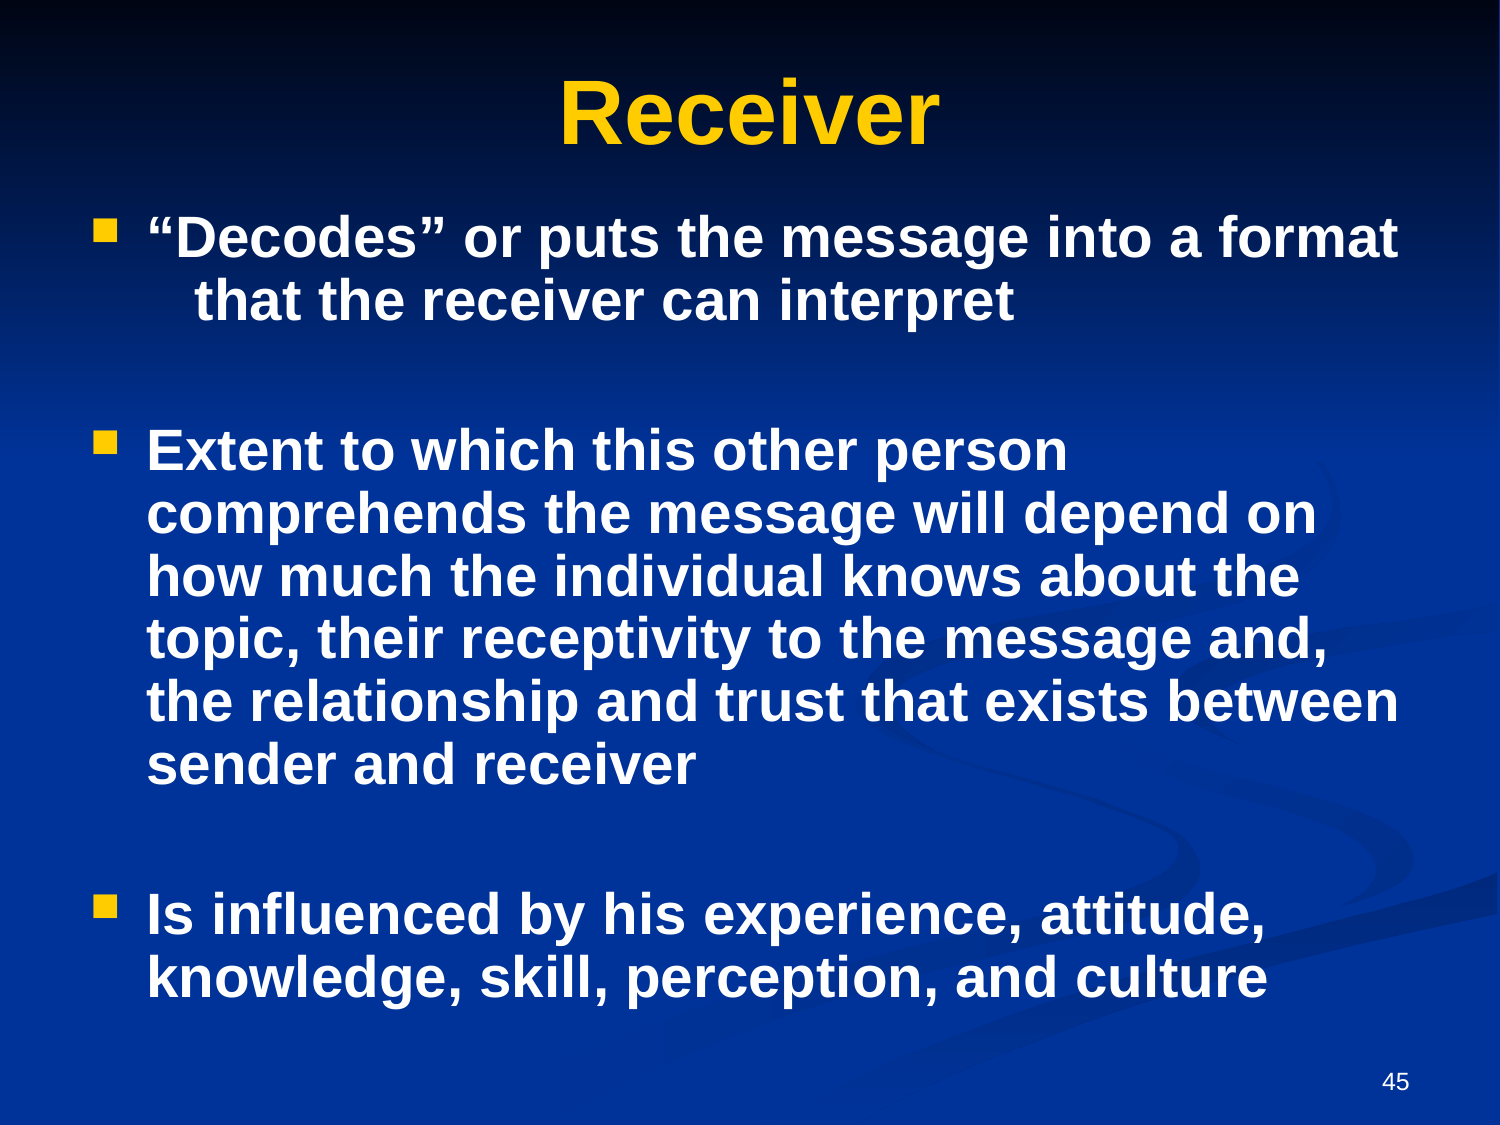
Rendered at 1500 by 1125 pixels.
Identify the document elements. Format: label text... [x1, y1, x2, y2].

title Receiver [74, 44, 1426, 170]
list “Decodes” or puts the message into a format that the receiver can interpret Extent to which this other person comprehends the message will depend on how much the individual knows about the topic, their receptivity to the message and, the relationship and trust that exists between sender and receiver Is influenced by his experience, attitude, knowledge, skill, perception, and culture [74, 199, 1426, 1125]
